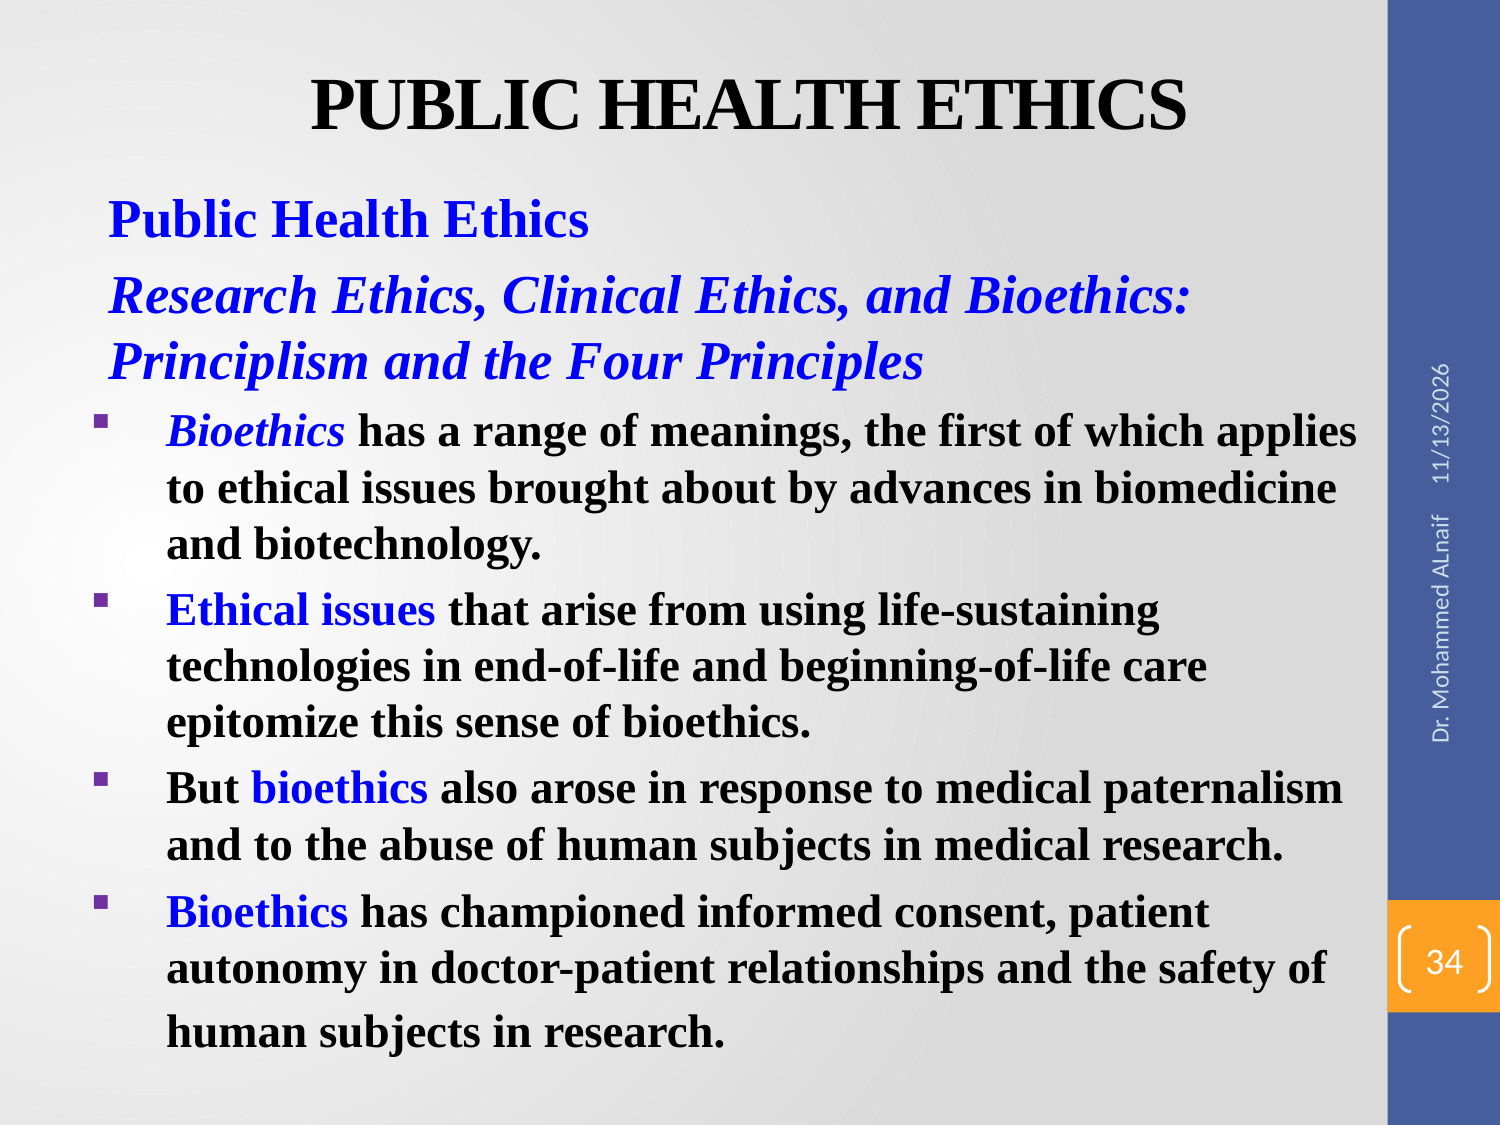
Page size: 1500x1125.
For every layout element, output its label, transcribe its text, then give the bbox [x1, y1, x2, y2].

footer Dr. Mohammed ALnaif [1408, 500, 1469, 889]
title PUBLIC HEALTH ETHICS [75, 37, 1425, 163]
slide_number 34 [1400, 925, 1492, 994]
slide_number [1408, 100, 1469, 500]
list Public Health Ethics Research Ethics, Clinical Ethics, and Bioethics: Principlism and the Four Principles Bioethics has a range of meanings, the first of which applies to ethical issues brought about by advances in biomedicine and biotechnology. Ethical issues that arise from using life-sustaining technologies in end-of-life and beginning-of-life care epitomize this sense of bioethics. But bioethics also arose in response to medical paternalism and to the abuse of human subjects in medical research. Bioethics has championed informed consent, patient autonomy in doctor-patient relationships and the safety of human subjects in research. [75, 174, 1400, 1075]
